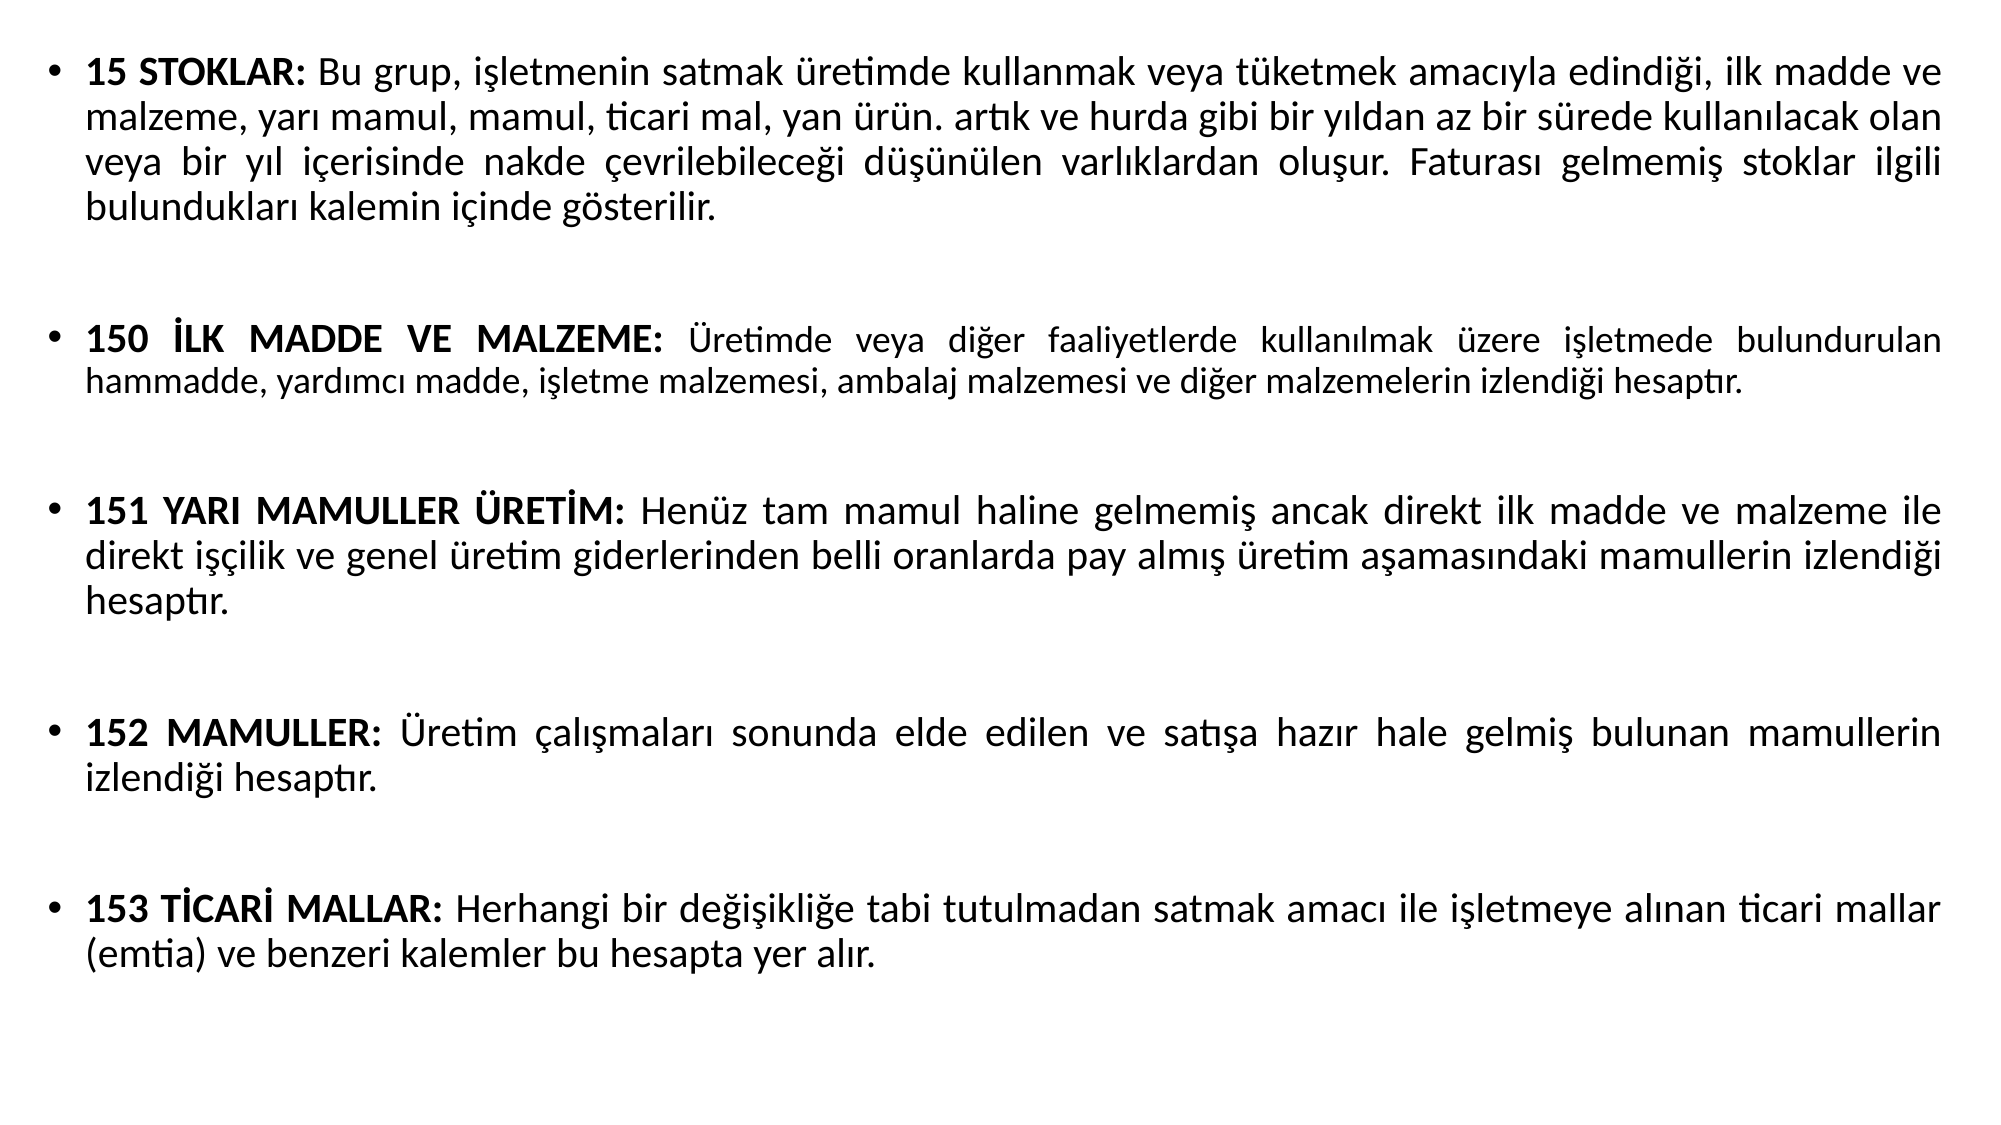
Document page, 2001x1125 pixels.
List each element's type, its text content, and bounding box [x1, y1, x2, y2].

list 15 STOKLAR: Bu grup, işletmenin satmak üretimde kullanmak veya tüketmek amacıyla edindiği, ilk madde ve malzeme, yarı mamul, mamul, ticari mal, yan ürün. artık ve hurda gibi bir yıldan az bir sürede kullanılacak olan veya bir yıl içerisinde nakde çevrilebileceği düşünülen varlıklardan oluşur. Faturası gelmemiş stoklar ilgili bulundukları kalemin içinde gösterilir. 150 İLK MADDE VE MALZEME: Üretimde veya diğer faaliyetlerde kullanılmak üzere işletmede bulundurulan hammadde, yardımcı madde, işletme malzemesi, ambalaj malzemesi ve diğer malzemelerin izlendiği hesaptır. 151 YARI MAMULLER ÜRETİM: Henüz tam mamul haline gelmemiş ancak direkt ilk madde ve malzeme ile direkt işçilik ve genel üretim giderlerinden belli oranlarda pay almış üretim aşamasındaki mamullerin izlendiği hesaptır. 152 MAMULLER: Üretim çalışmaları sonunda elde edilen ve satışa hazır hale gelmiş bulunan mamullerin izlendiği hesaptır. 153 TİCARİ MALLAR: Herhangi bir değişikliğe tabi tutulmadan satmak amacı ile işletmeye alınan ticari mallar (emtia) ve benzeri kalemler bu hesapta yer alır. [32, 42, 1958, 1089]
